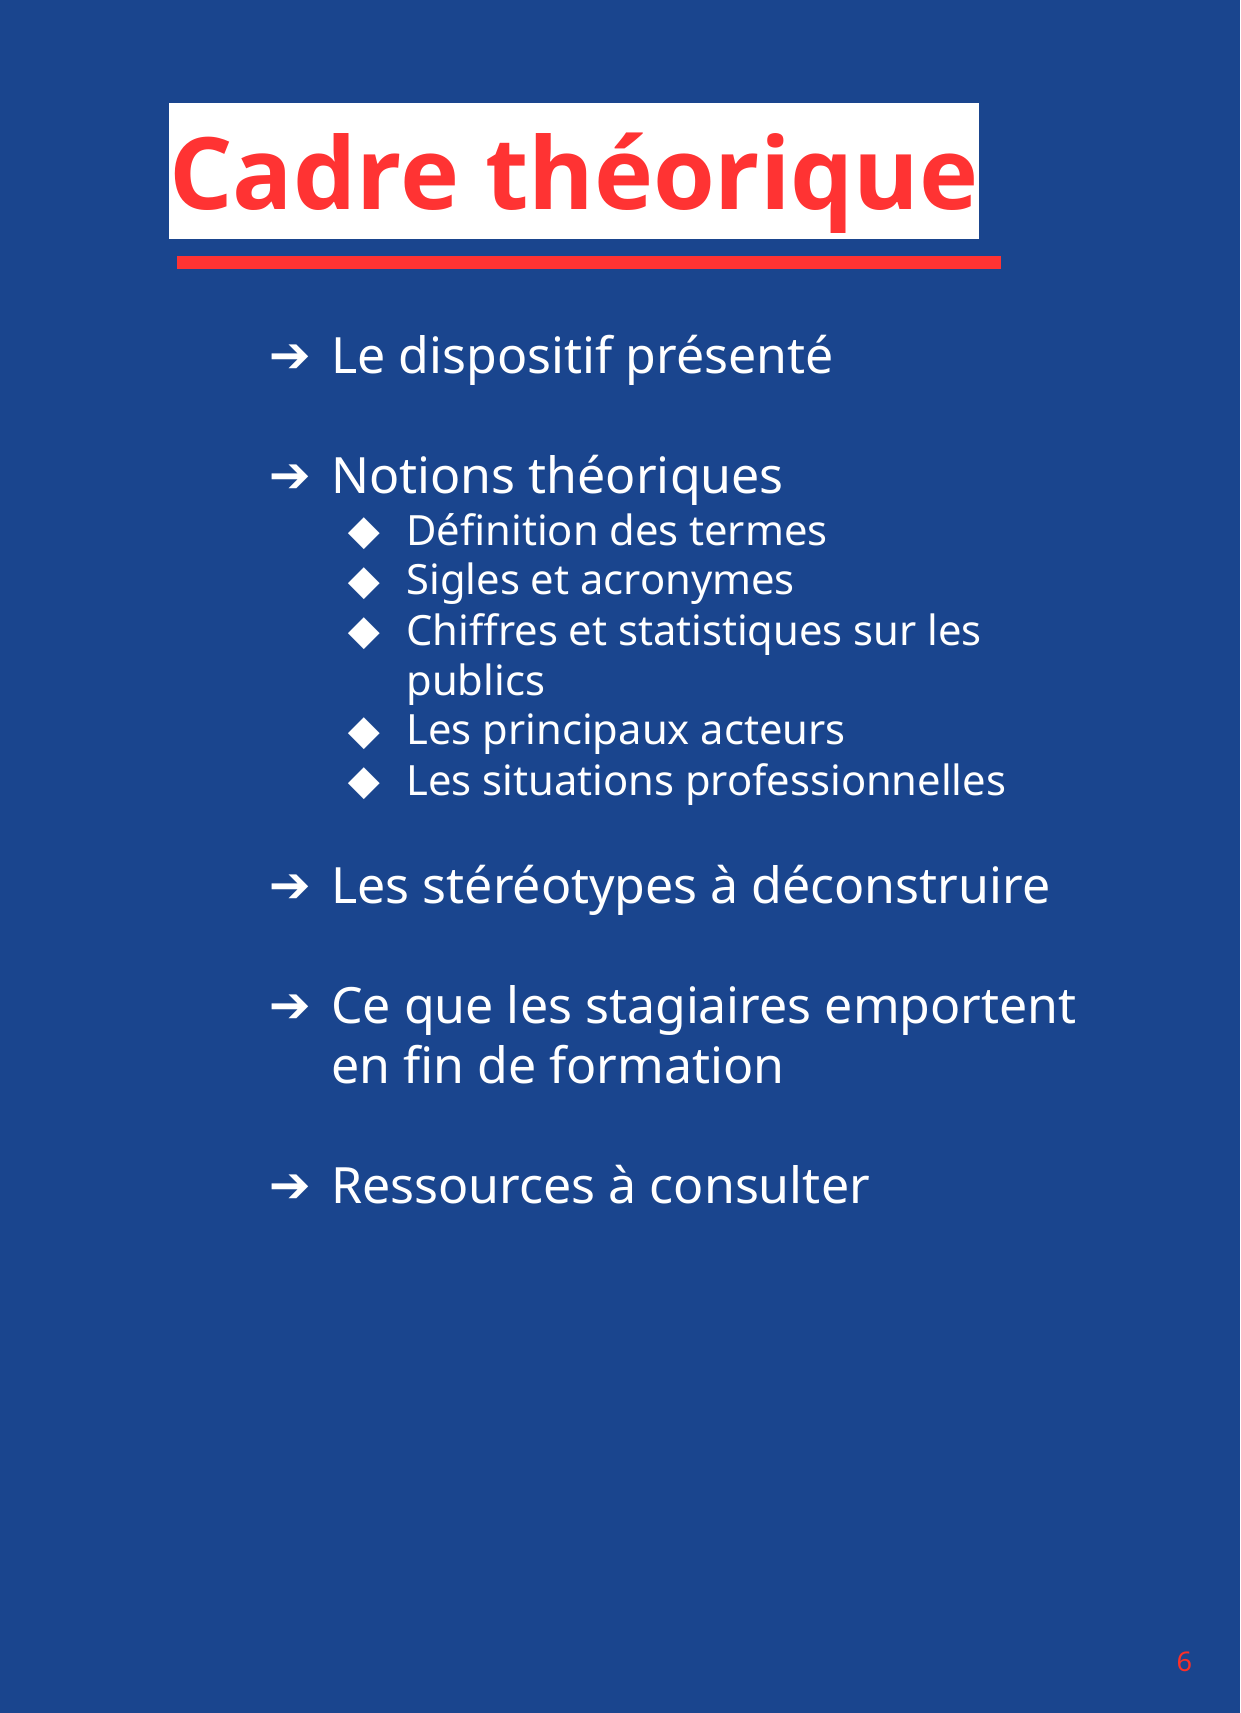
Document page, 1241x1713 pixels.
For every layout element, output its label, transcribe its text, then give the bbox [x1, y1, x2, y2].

text_box Le dispositif présenté Notions théoriques Définition des termes Sigles et acronymes Chiffres et statistiques sur les publics Les principaux acteurs Les situations professionnelles Les stéréotypes à déconstruire Ce que les stagiaires emportent en fin de formation Ressources à consulter [248, 315, 1157, 1221]
slide_number ‹#› [1136, 1621, 1211, 1705]
text_box Cadre théorique [117, 101, 1157, 237]
